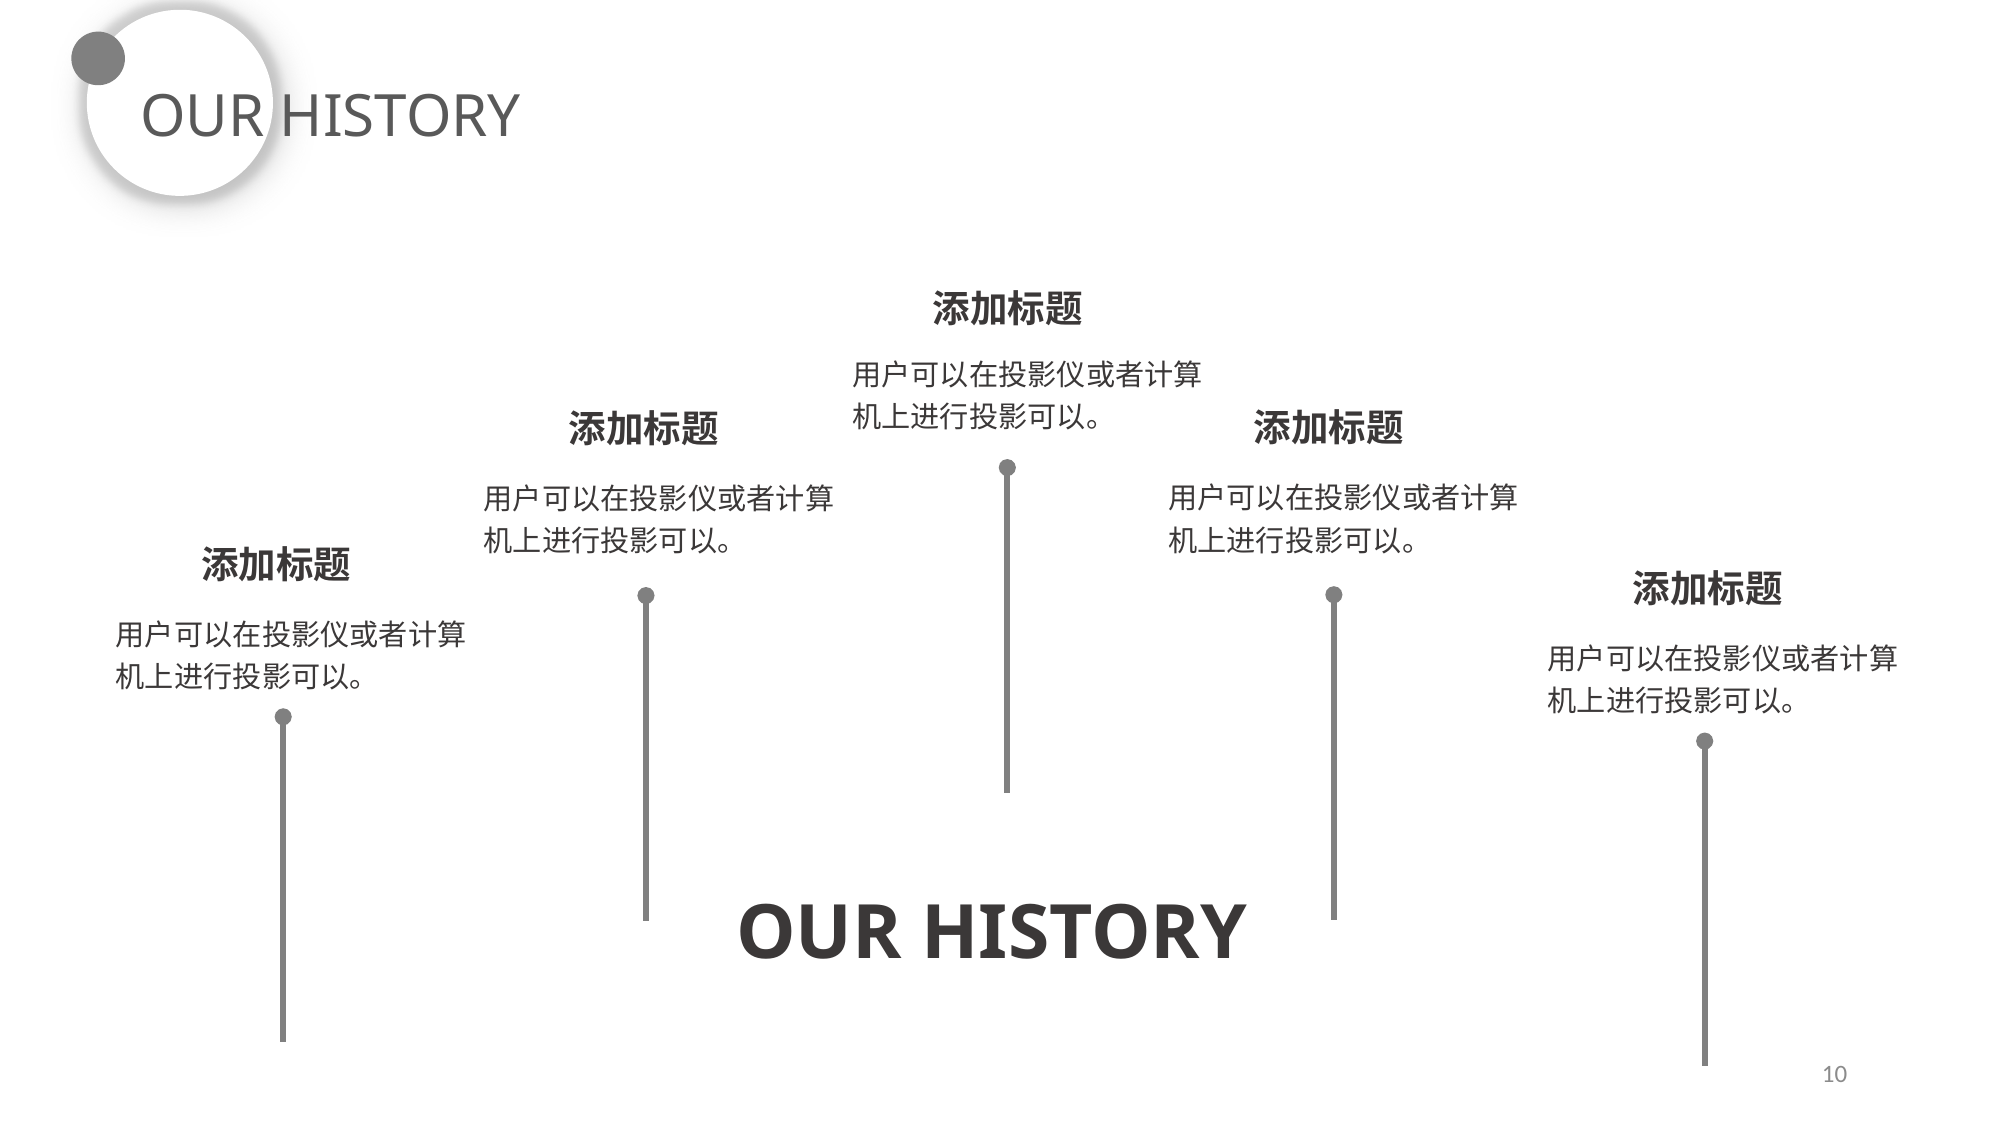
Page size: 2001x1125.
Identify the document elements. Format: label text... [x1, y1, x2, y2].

text_box OUR HISTORY [275, 78, 608, 149]
text_box 添加标题 [1238, 396, 1478, 457]
text_box 添加标题 [554, 397, 793, 458]
text_box 用户可以在投影仪或者计算机上进行投影可以。 [1153, 465, 1544, 565]
text_box 添加标题 [186, 533, 425, 593]
text_box 用户可以在投影仪或者计算机上进行投影可以。 [1532, 626, 1923, 725]
text_box 添加标题 [917, 277, 1157, 338]
text_box OUR HISTORY [736, 883, 1305, 974]
text_box 用户可以在投影仪或者计算机上进行投影可以。 [101, 602, 492, 701]
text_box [61, 3, 275, 190]
slide_number 10 [1412, 1042, 1863, 1103]
text_box 用户可以在投影仪或者计算机上进行投影可以。 [468, 466, 859, 565]
text_box 用户可以在投影仪或者计算机上进行投影可以。 [837, 342, 1228, 441]
text_box 添加标题 [1618, 557, 1857, 618]
